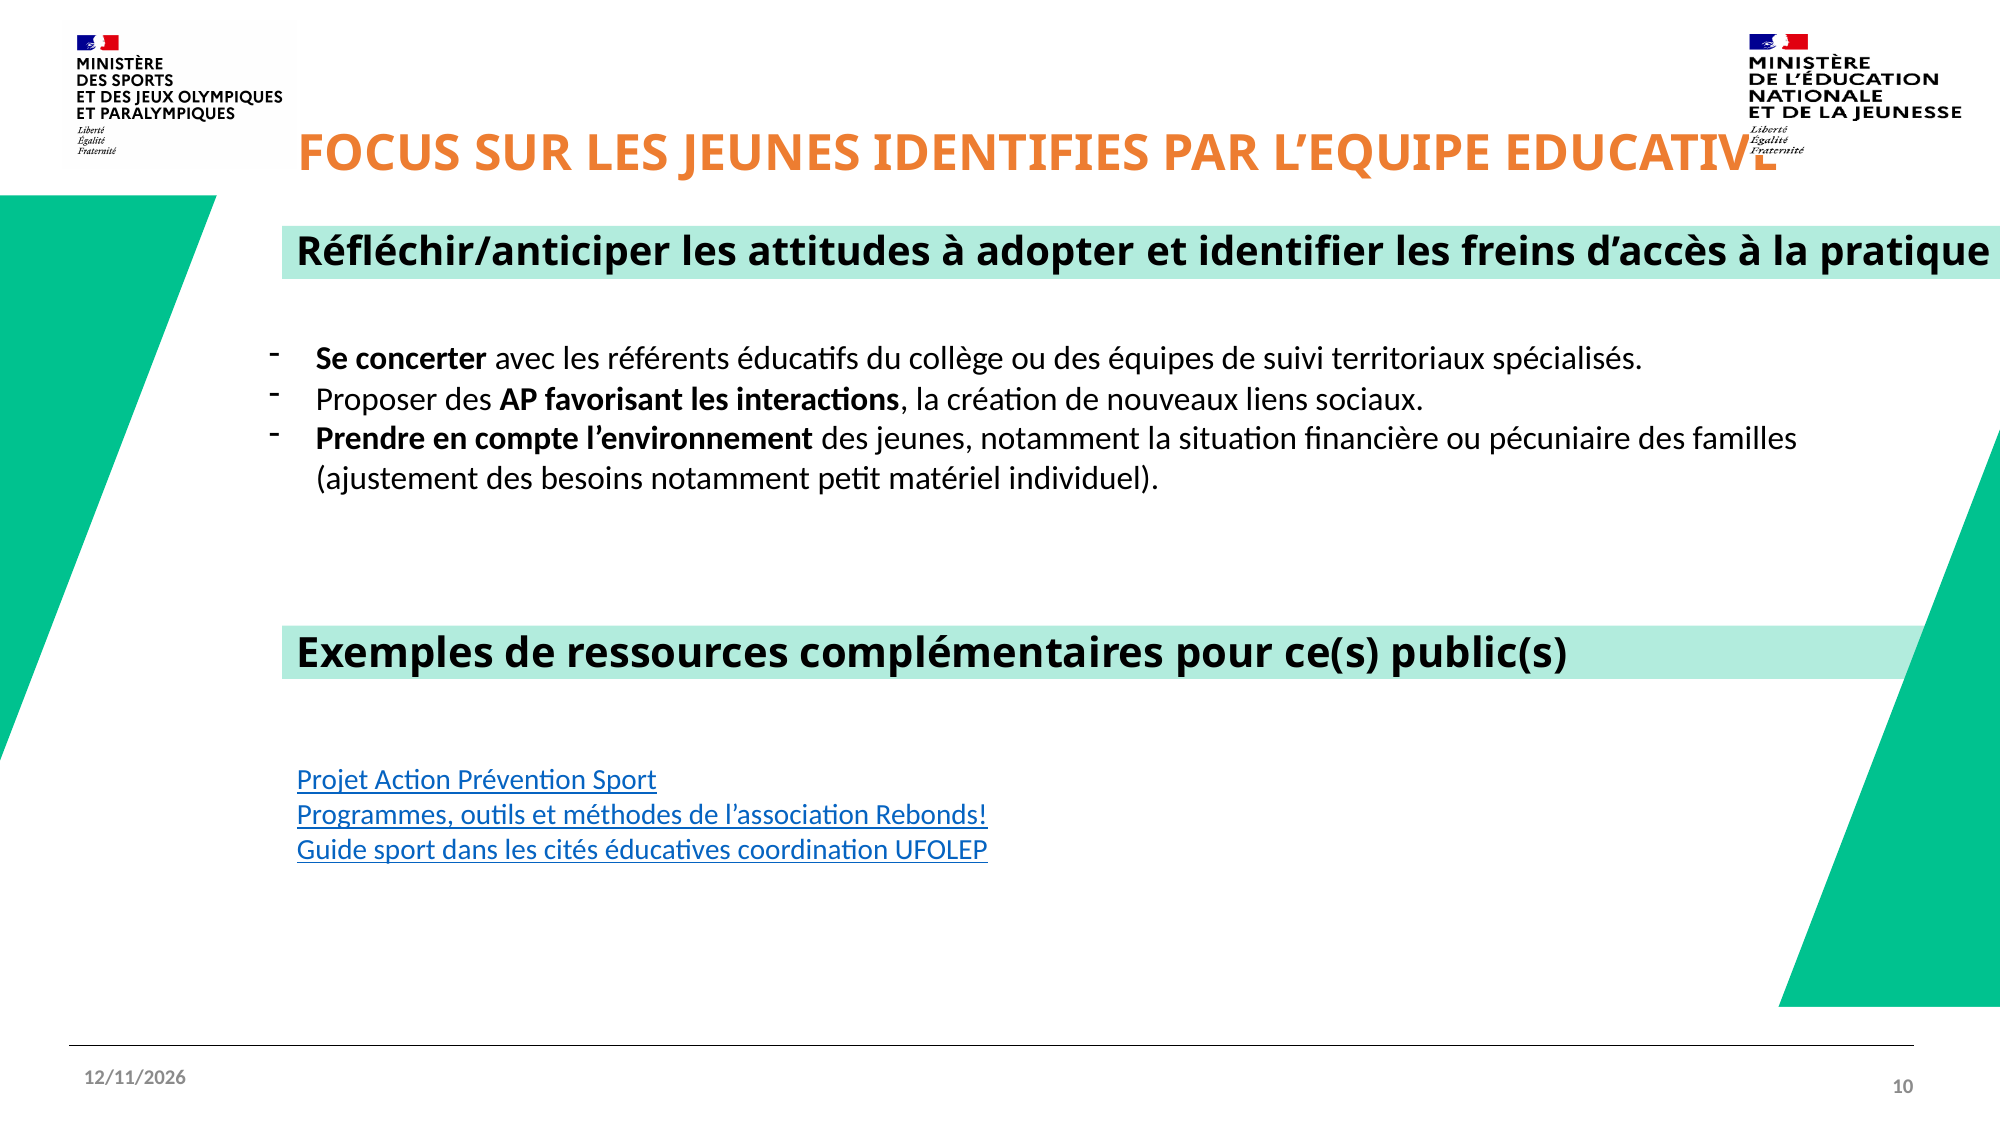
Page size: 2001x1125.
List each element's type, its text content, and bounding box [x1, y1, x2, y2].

picture [62, 20, 297, 169]
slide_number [69, 1046, 519, 1107]
text_box Se concerter avec les référents éducatifs du collège ou des équipes de suivi territoriaux spécialisés. Proposer des AP favorisant les interactions, la création de nouveaux liens sociaux. Prendre en compte l’environnement des jeunes, notamment la situation financière ou pécuniaire des familles (ajustement des besoins notamment petit matériel individuel). [254, 329, 1830, 549]
text_box Réfléchir/anticiper les attitudes à adopter et identifier les freins d’accès à la pratique [282, 225, 2000, 279]
slide_number 10 [1618, 1046, 1914, 1125]
text_box Exemples de ressources complémentaires pour ce(s) public(s) [282, 625, 1986, 679]
title FOCUS sur les Jeunes IDENTIFIES PAR L’EQUIPE EDUCATIVE [282, 80, 1846, 225]
picture [1749, 34, 1963, 155]
text_box Projet Action Prévention Sport Programmes, outils et méthodes de l’association Rebonds! Guide sport dans les cités éducatives coordination UFOLEP [282, 753, 1951, 913]
